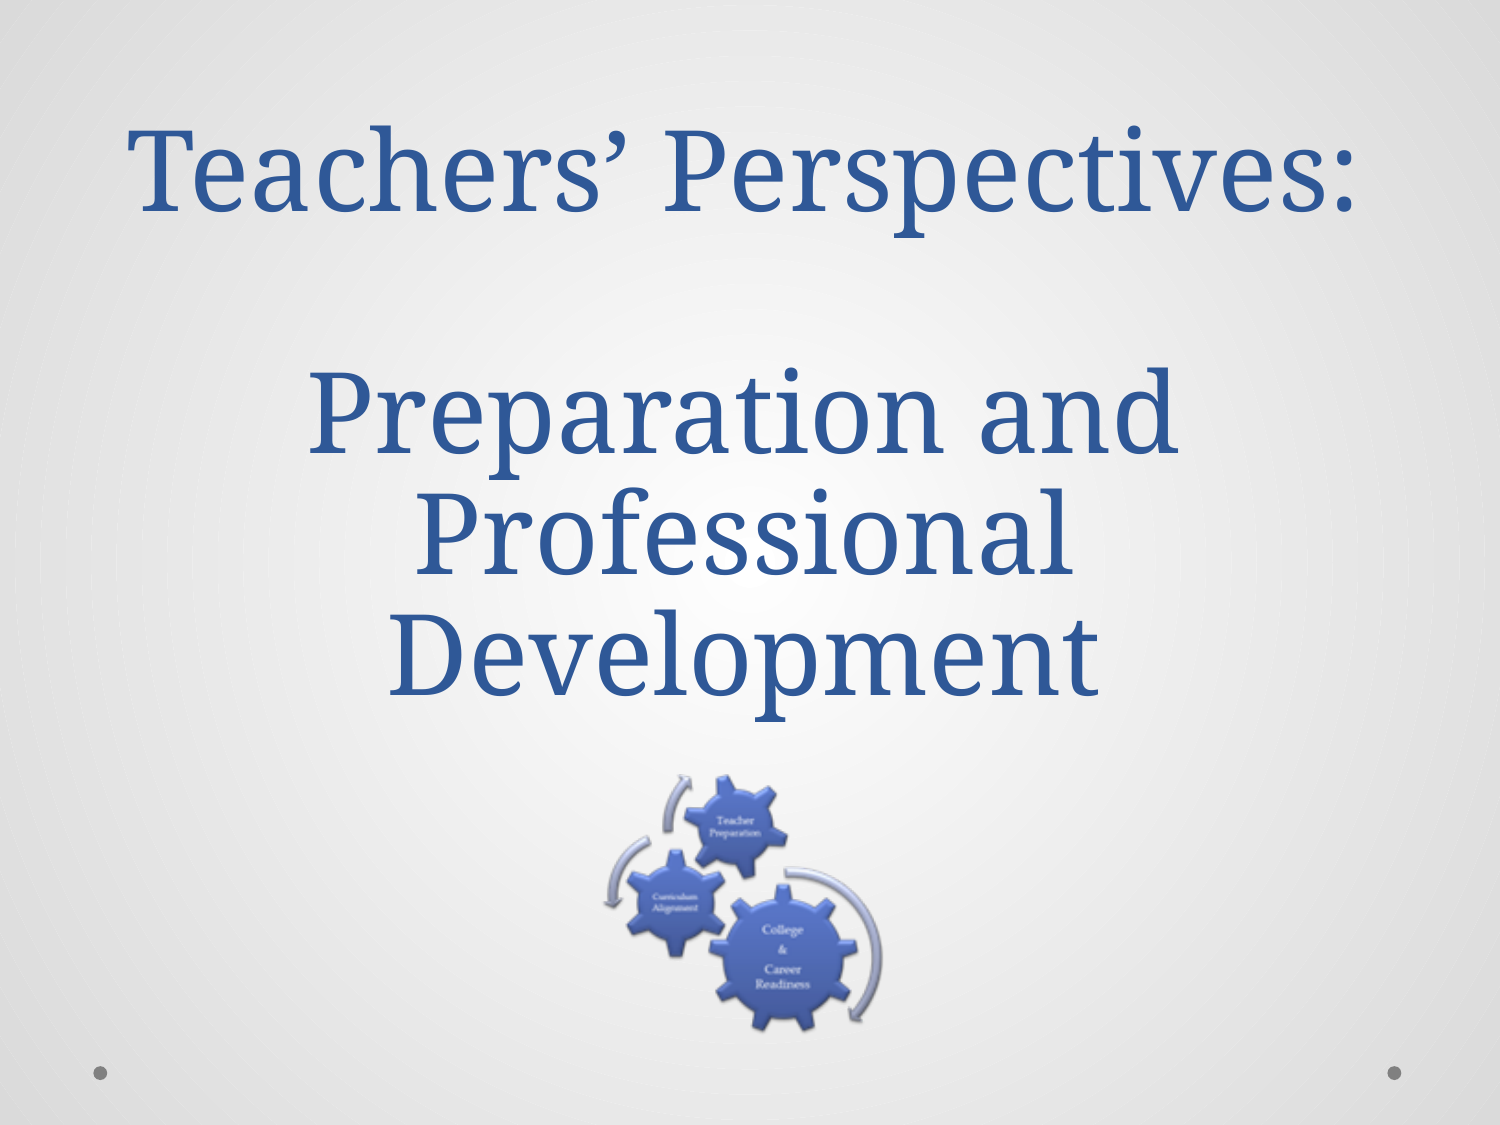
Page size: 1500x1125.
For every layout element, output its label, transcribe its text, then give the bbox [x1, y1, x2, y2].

title Teachers’ Perspectives: Preparation and Professional Development [69, 162, 1420, 725]
picture [480, 762, 964, 1038]
